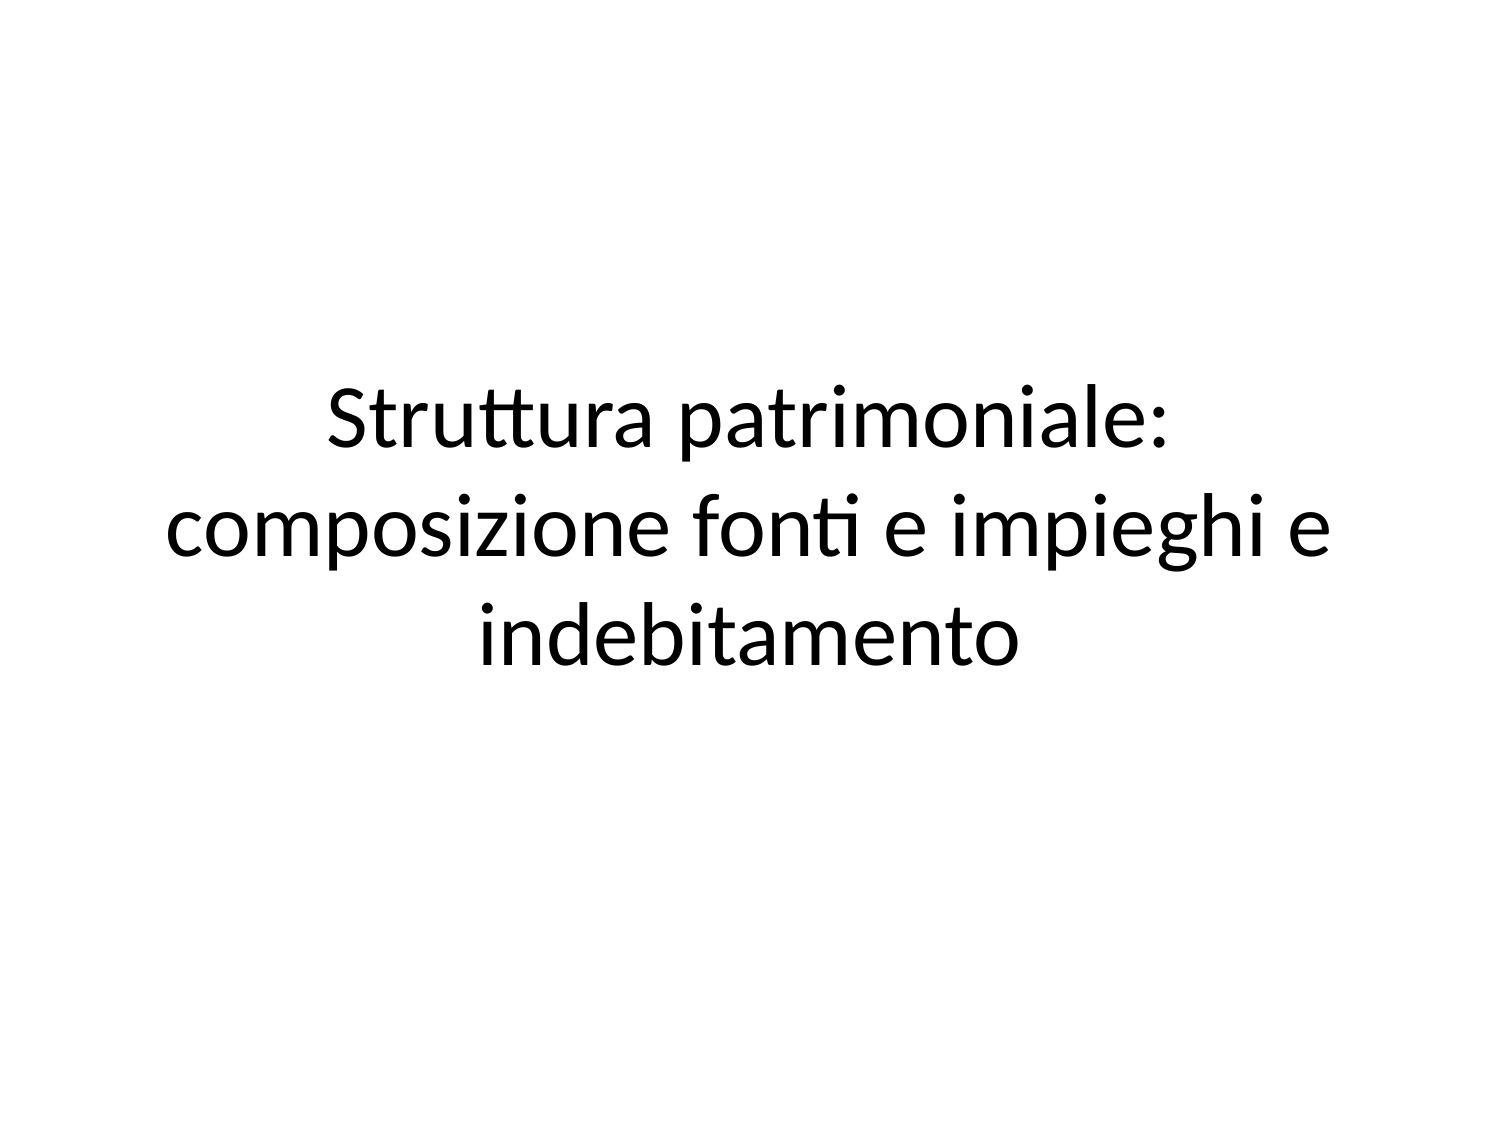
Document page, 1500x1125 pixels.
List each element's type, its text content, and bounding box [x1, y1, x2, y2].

title Struttura patrimoniale: composizione fonti e impieghi e indebitamento [112, 349, 1388, 692]
